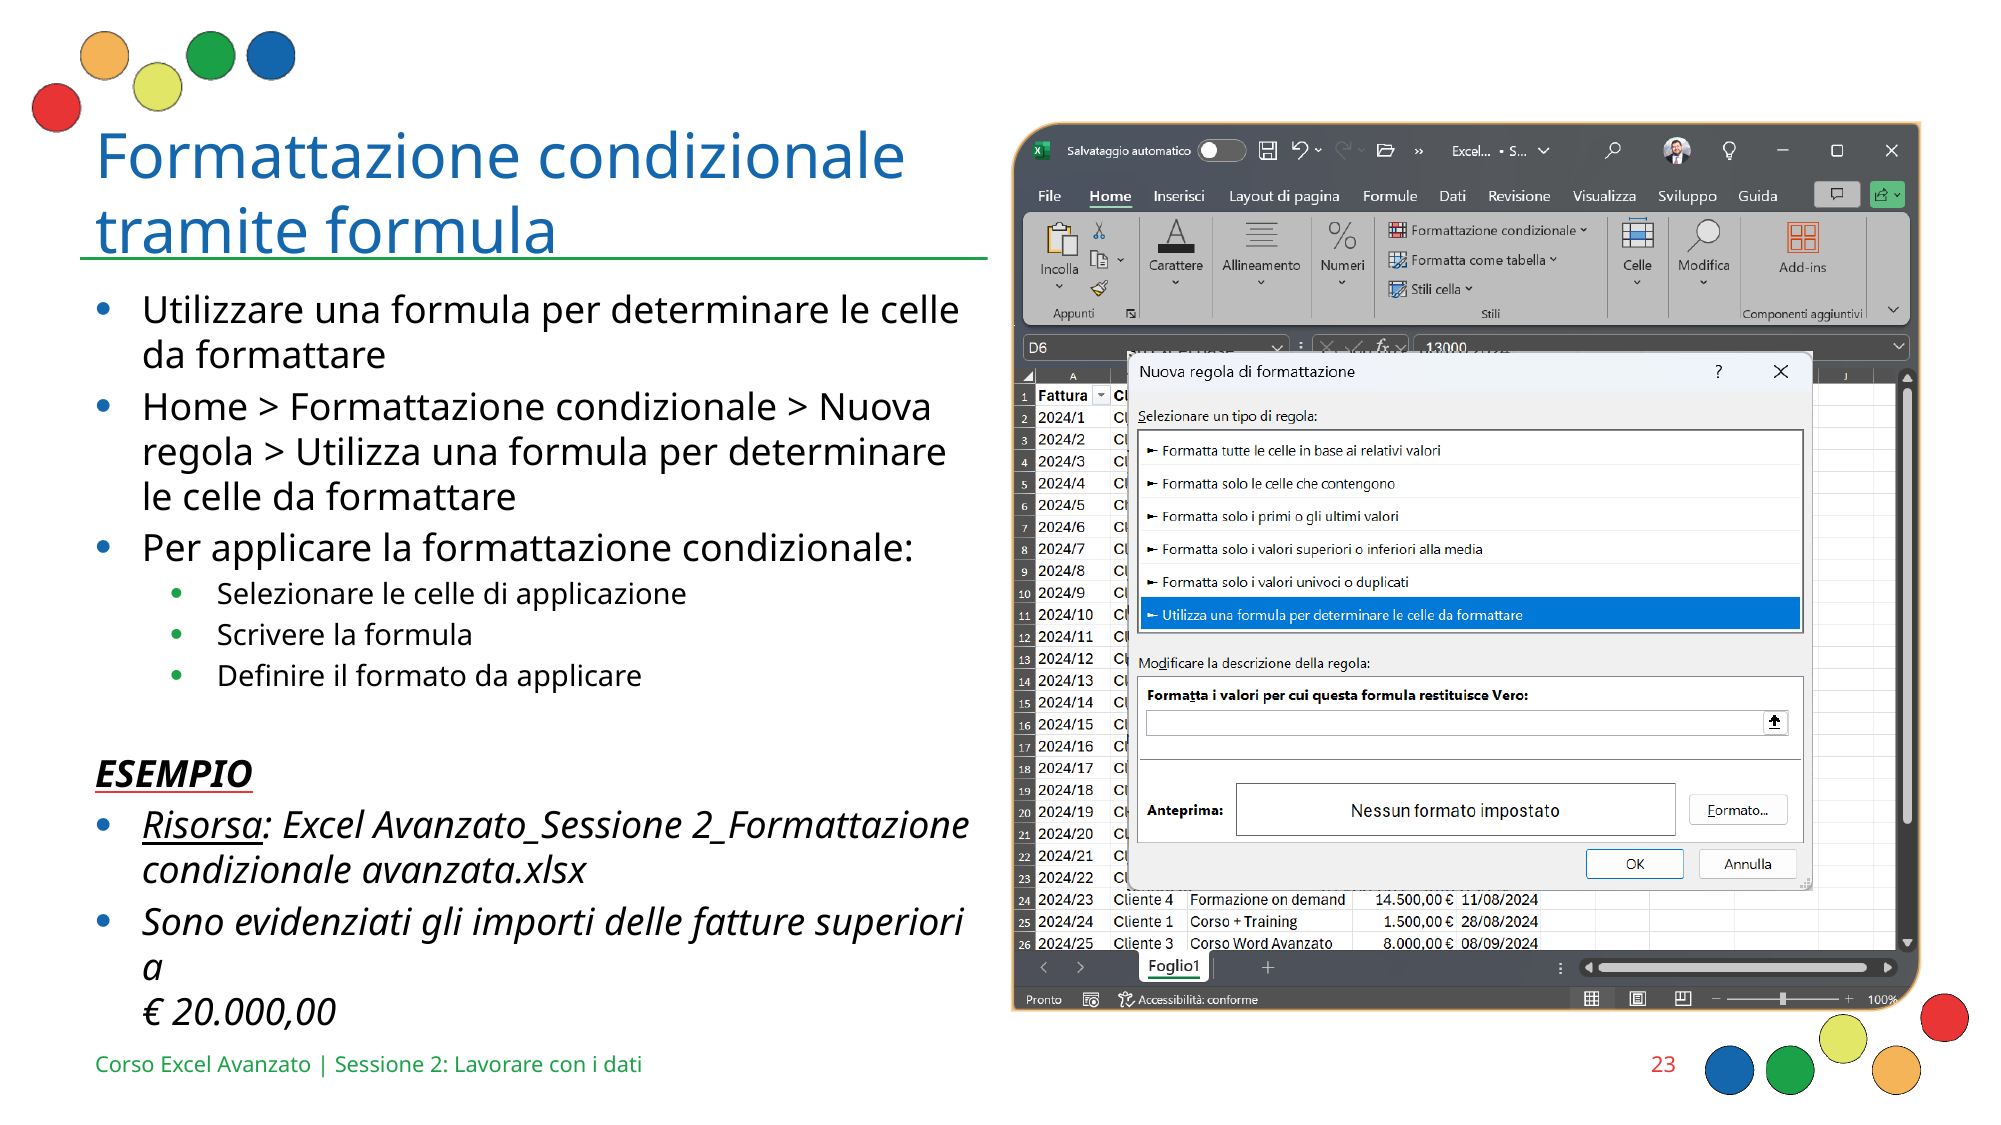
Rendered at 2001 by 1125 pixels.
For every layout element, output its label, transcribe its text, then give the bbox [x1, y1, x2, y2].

picture [1012, 122, 1971, 1096]
slide_number 23 [1583, 1035, 1692, 1096]
picture [29, 30, 295, 135]
footer Corso Excel Avanzato | Sessione 2: Lavorare con i dati [80, 1035, 1571, 1096]
list Utilizzare una formula per determinare le celle da formattare Home > Formattazione condizionale > Nuova regola > Utilizza una formula per determinare le celle da formattare Per applicare la formattazione condizionale: Selezionare le celle di applicazione Scrivere la formula Definire il formato da applicare ESEMPIO Risorsa: Excel Avanzato_Sessione 2_Formattazione condizionale avanzata.xlsx Sono evidenziati gli importi delle fatture superiori a € 20.000,00 [80, 278, 988, 1011]
title Formattazione condizionale tramite formula [80, 123, 988, 259]
